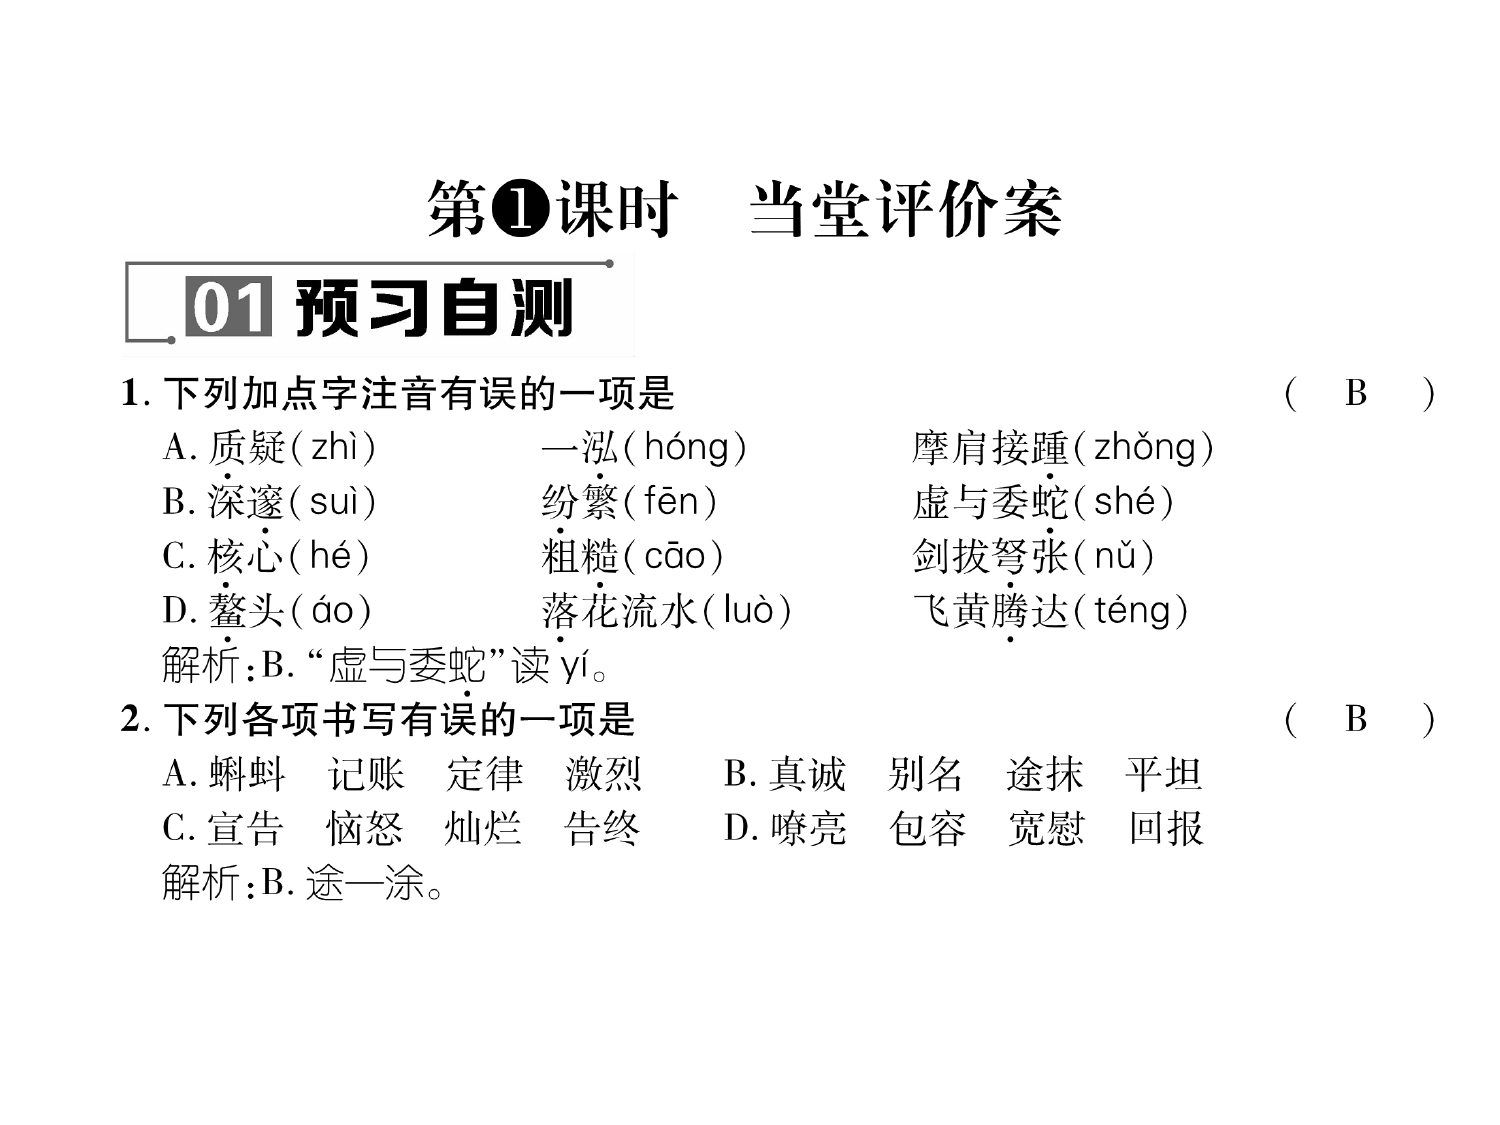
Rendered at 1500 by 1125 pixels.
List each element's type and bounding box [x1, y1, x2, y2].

picture [107, 251, 1441, 906]
picture [396, 169, 1104, 249]
